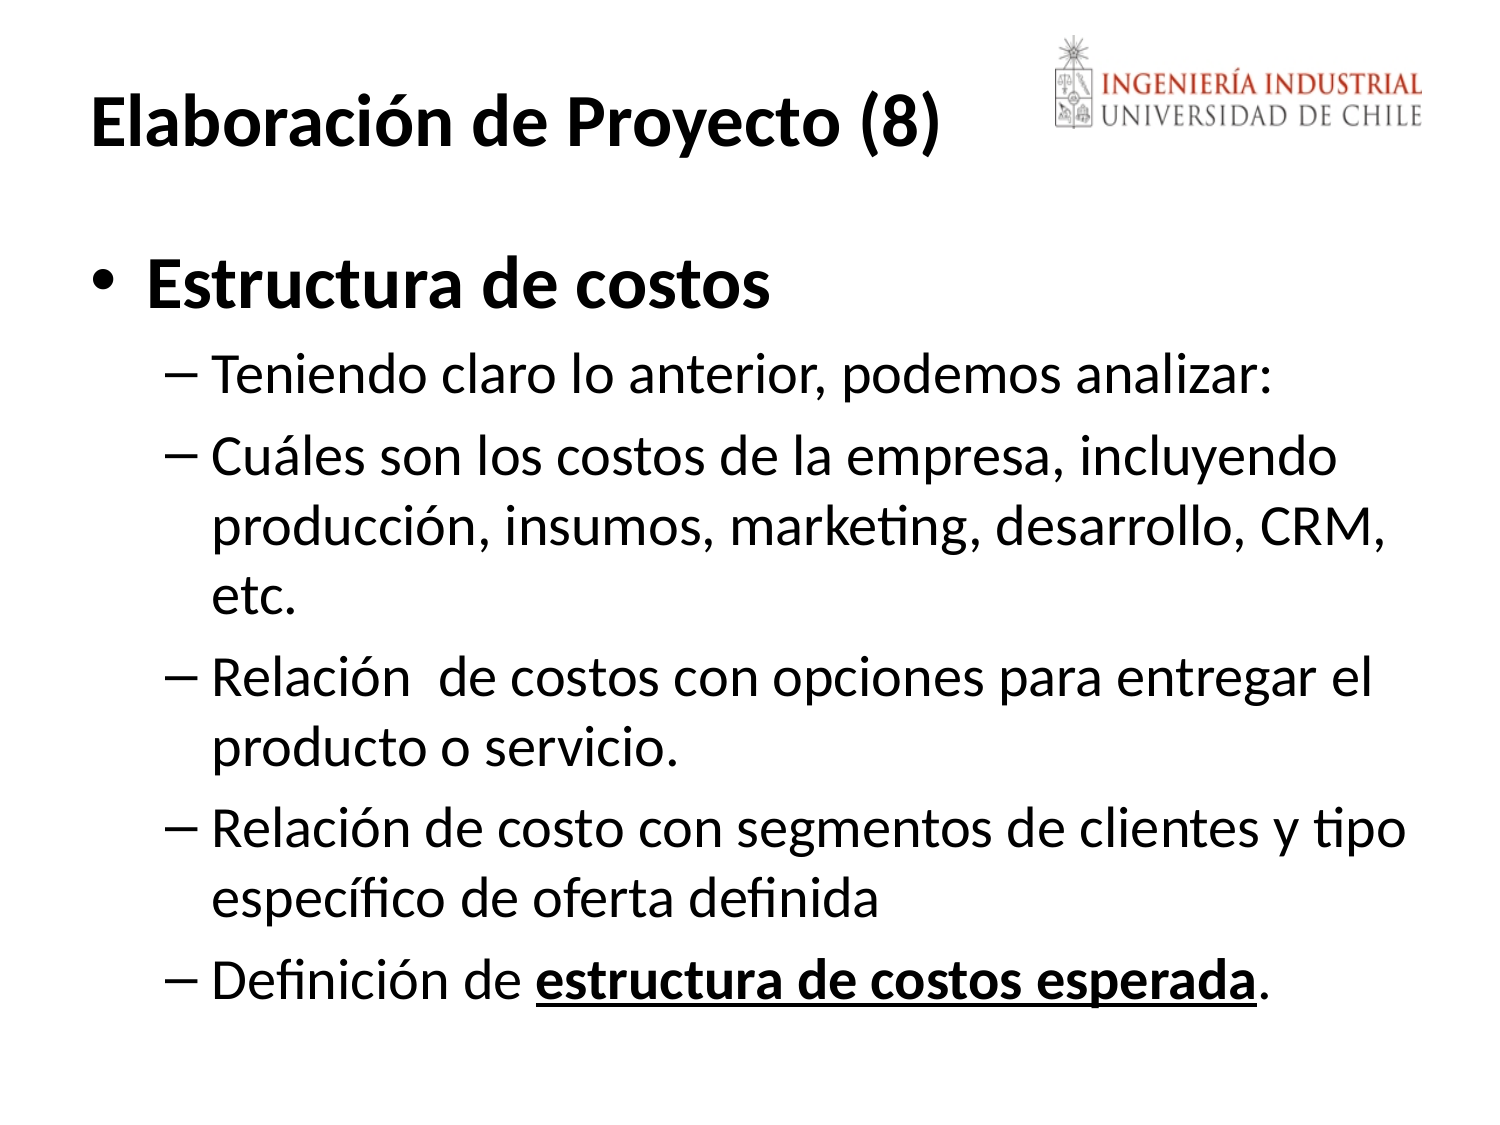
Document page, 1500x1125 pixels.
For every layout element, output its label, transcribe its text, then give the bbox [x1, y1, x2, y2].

picture [1055, 35, 1422, 45]
list Estructura de costos Teniendo claro lo anterior, podemos analizar: Cuáles son los costos de la empresa, incluyendo producción, insumos, marketing, desarrollo, CRM, etc. Relación de costos con opciones para entregar el producto o servicio. Relación de costo con segmentos de clientes y tipo específico de oferta definida Definición de estructura de costos esperada. [75, 199, 1425, 1067]
title Elaboración de Proyecto (8) [75, 45, 1425, 188]
